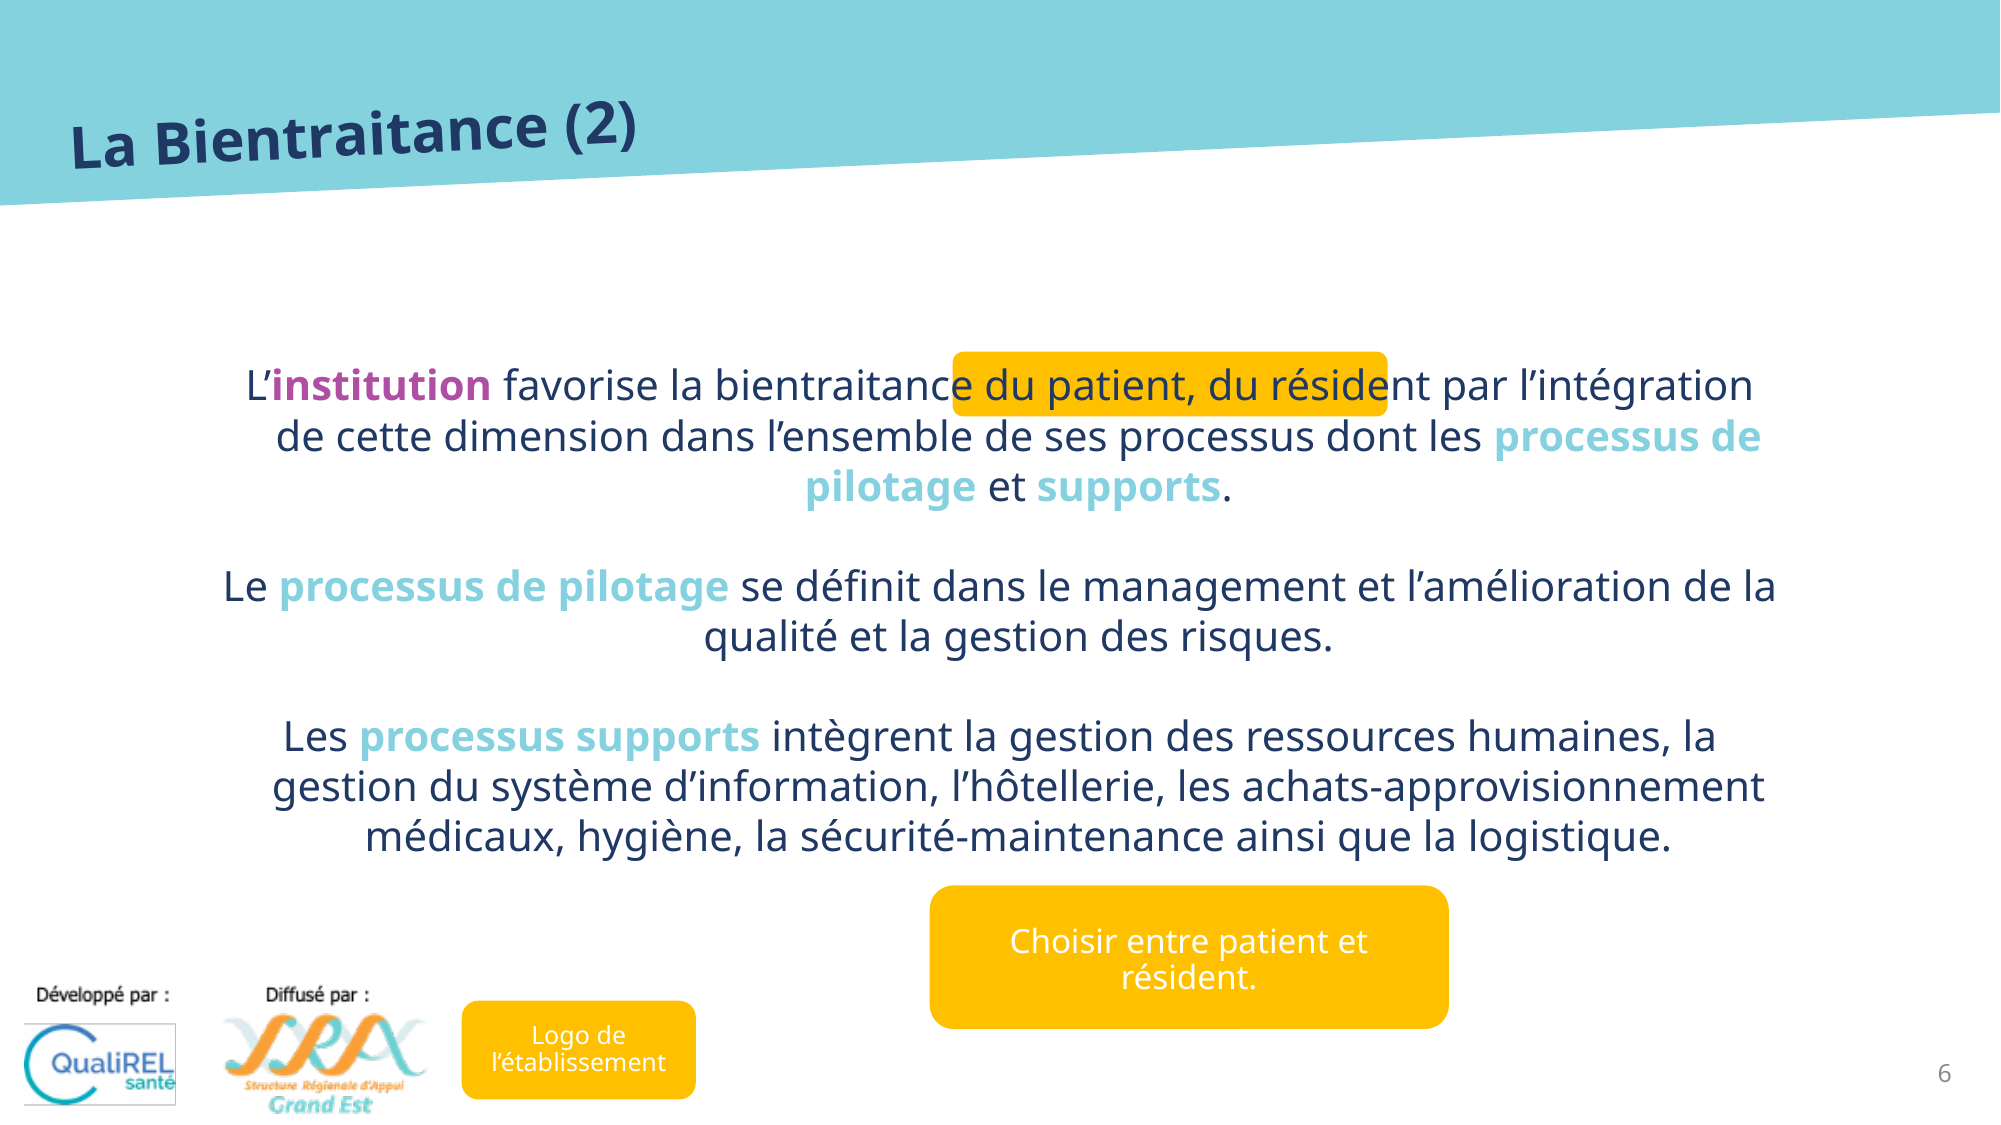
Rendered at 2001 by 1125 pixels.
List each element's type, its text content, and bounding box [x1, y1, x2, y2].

text_box [0, 0, 2000, 207]
text_box [928, 884, 1450, 1031]
text_box [460, 999, 697, 1101]
text_box Choisir entre patient et résident. [952, 892, 1426, 1029]
text_box La Bientraitance (2) [52, 75, 654, 189]
picture [24, 975, 428, 1114]
slide_number 6 [1308, 1042, 1967, 1103]
text_box Logo de l’établissement [472, 1009, 686, 1092]
text_box L’institution favorise la bientraitance du patient, du résident par l’intégration de cette dimension dans l’ensemble de ses processus dont les processus de pilotage et supports. Le processus de pilotage se définit dans le management et l’amélioration de la qualité et la gestion des risques. Les processus supports intègrent la gestion des ressources humaines, la gestion du système d’information, l’hôtellerie, les achats-approvisionnement médicaux, hygiène, la sécurité-maintenance ainsi que la logistique. [205, 351, 1795, 567]
